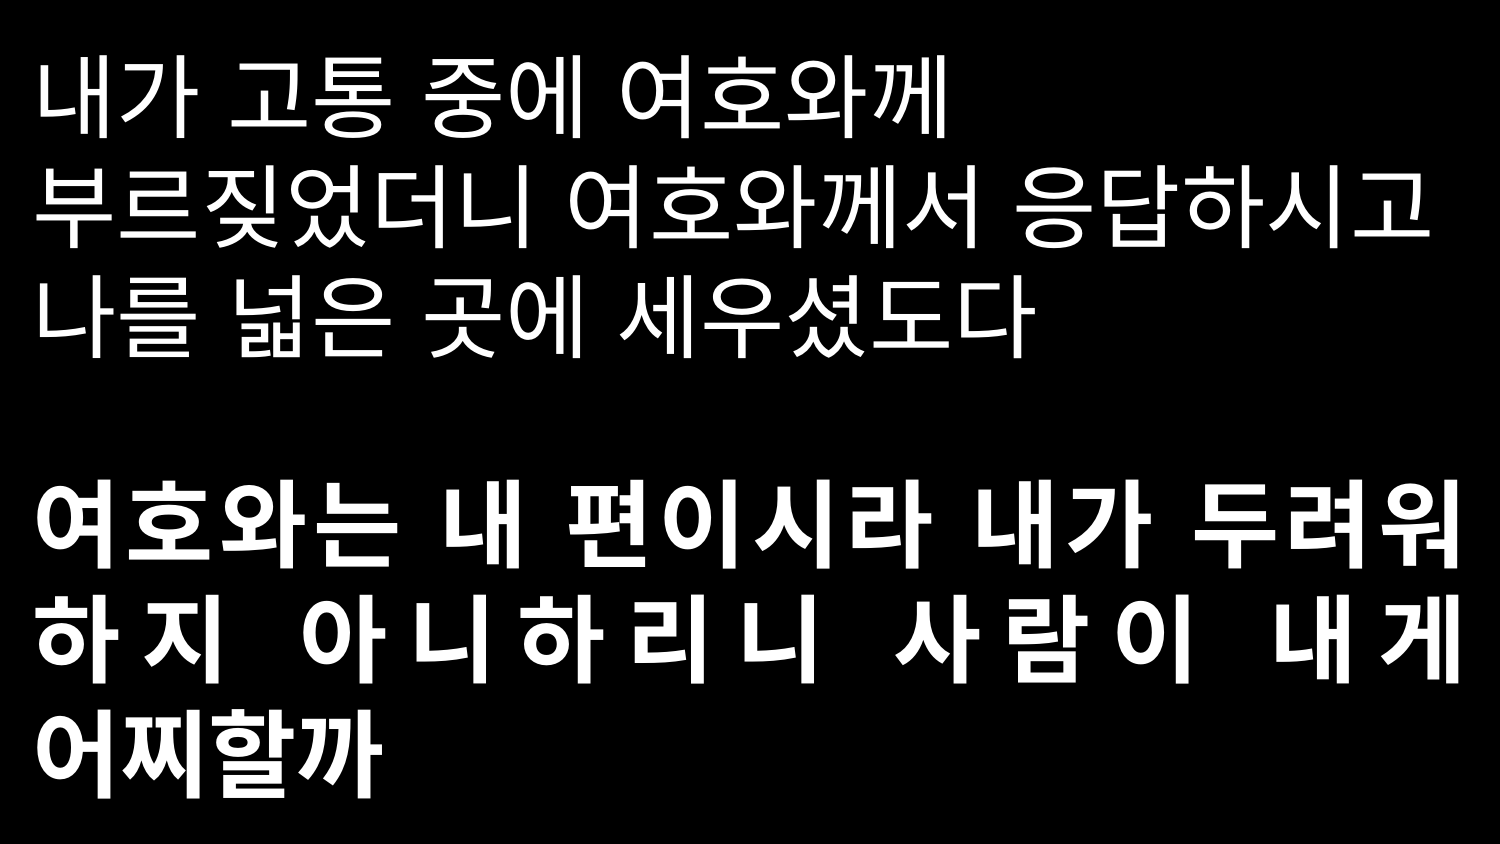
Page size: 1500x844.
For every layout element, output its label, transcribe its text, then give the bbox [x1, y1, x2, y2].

text_box 여호와는 내 편이시라 내가 두려워 하지 아니하리니 사람이 내게 어찌할까 [17, 457, 1483, 817]
text_box 내가 고통 중에 여호와께 부르짖었더니 여호와께서 응답하시고 나를 넓은 곳에 세우셨도다 [17, 32, 1483, 377]
